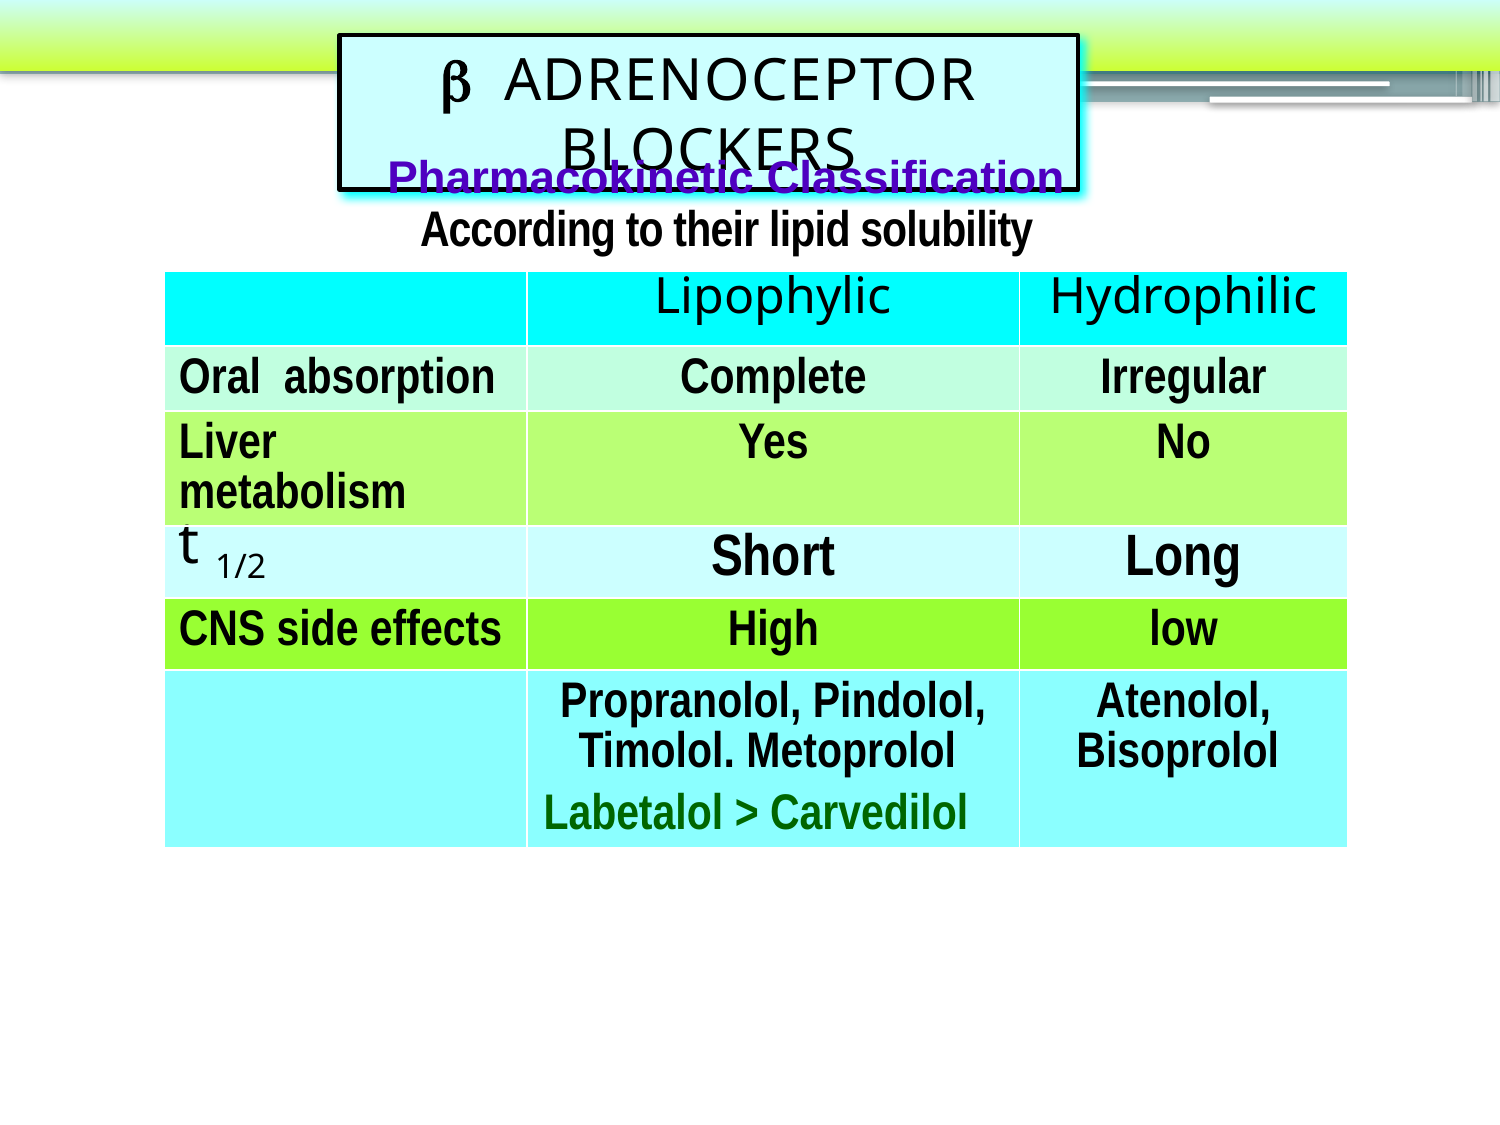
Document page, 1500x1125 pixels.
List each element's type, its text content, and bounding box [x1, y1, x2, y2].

table_cell Irregular [1020, 347, 1347, 410]
text_box b ADRENOCEPTOR BLOCKERS [339, 35, 1079, 140]
table_cell Long [1020, 527, 1347, 597]
text_box According to their lipid solubility [0, 211, 1477, 264]
table_header Hydrophilic [1020, 272, 1347, 345]
table_cell Propranolol, Pindolol, Timolol. Metoprolol Labetalol > Carvedilol [528, 671, 1019, 847]
table_header [165, 272, 526, 345]
table_cell t 1/2 [165, 527, 526, 597]
table_cell High [528, 599, 1019, 669]
table_cell Short [528, 527, 1019, 597]
text_box [0, 0, 1500, 72]
table_cell low [1020, 599, 1347, 669]
table_cell Liver metabolism [165, 412, 526, 525]
table_header Lipophylic [528, 272, 1019, 345]
text_box Pharmacokinetic Classification [0, 140, 1489, 211]
table_cell Oral absorption [165, 347, 526, 410]
table_cell CNS side effects [165, 599, 526, 669]
table_cell [165, 671, 526, 847]
table_cell No [1020, 412, 1347, 525]
table_cell Atenolol, Bisoprolol [1020, 671, 1347, 847]
table_cell Complete [528, 347, 1019, 410]
table_cell Yes [528, 412, 1019, 525]
